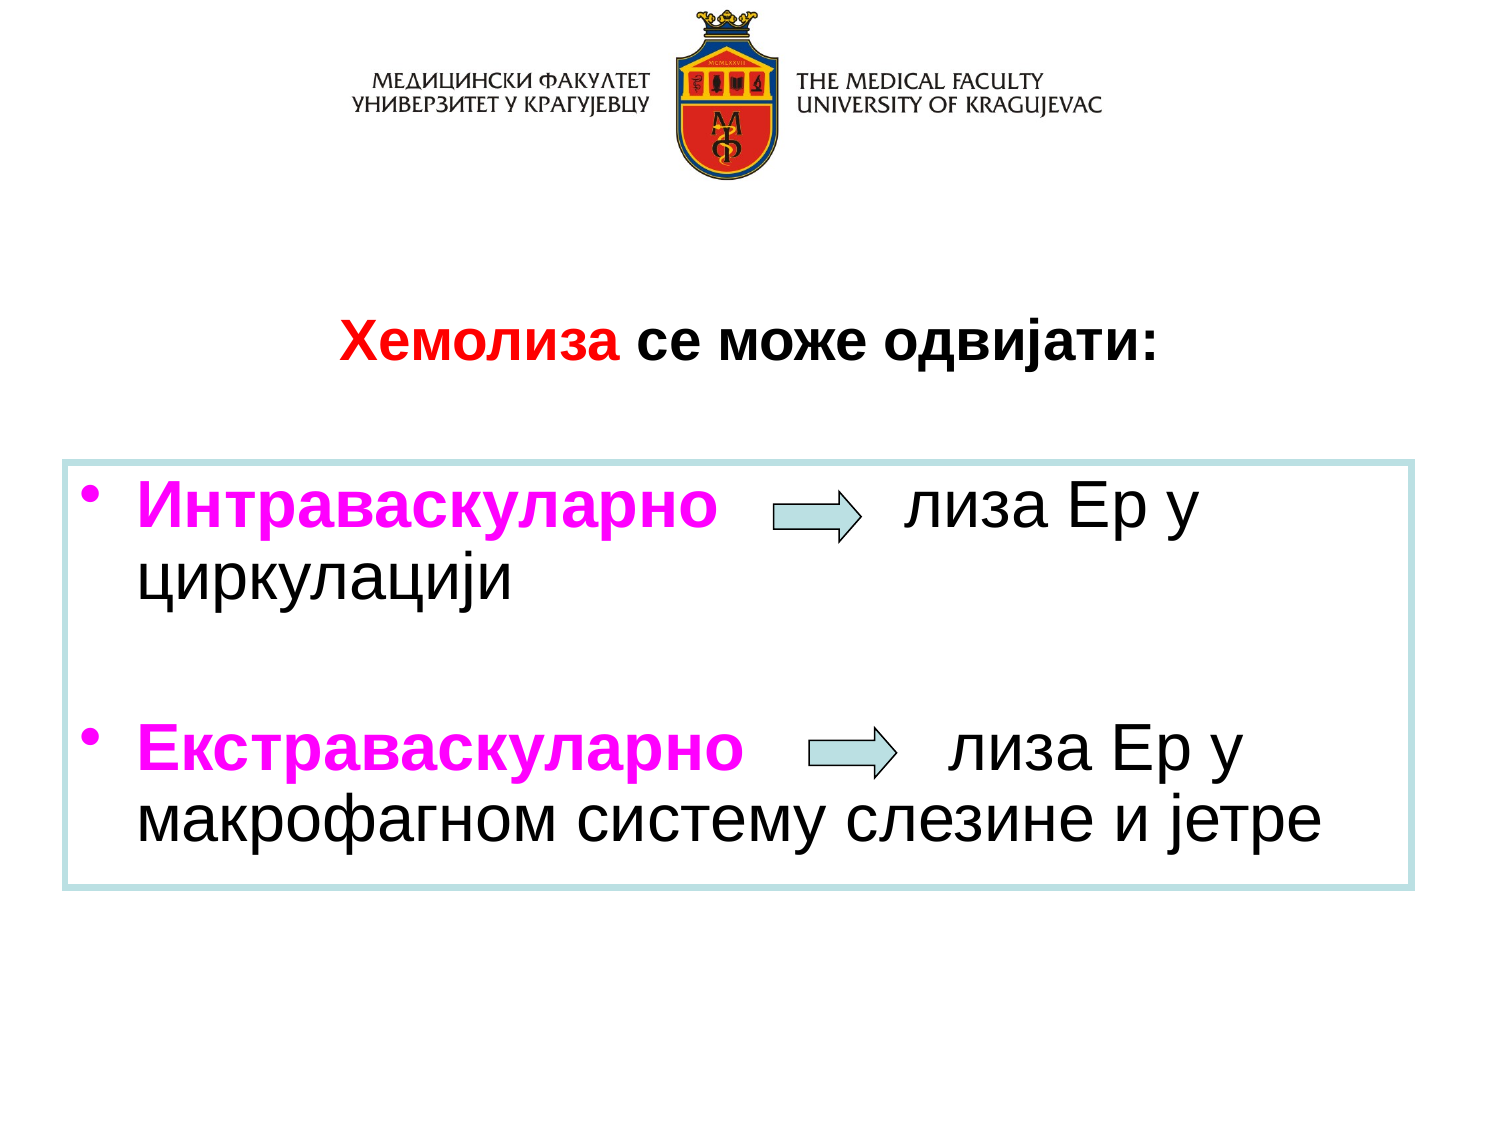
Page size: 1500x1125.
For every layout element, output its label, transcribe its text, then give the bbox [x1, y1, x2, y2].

text_box [773, 491, 862, 542]
picture [328, 0, 1125, 191]
text_box [809, 727, 897, 778]
list Интраваскуларно лиза Ер у циркулацији Екстраваскуларно лиза Ер у макрофагном систему слезине и јетре [64, 462, 1412, 888]
title Хемолиза се може одвијати: [112, 224, 1388, 451]
